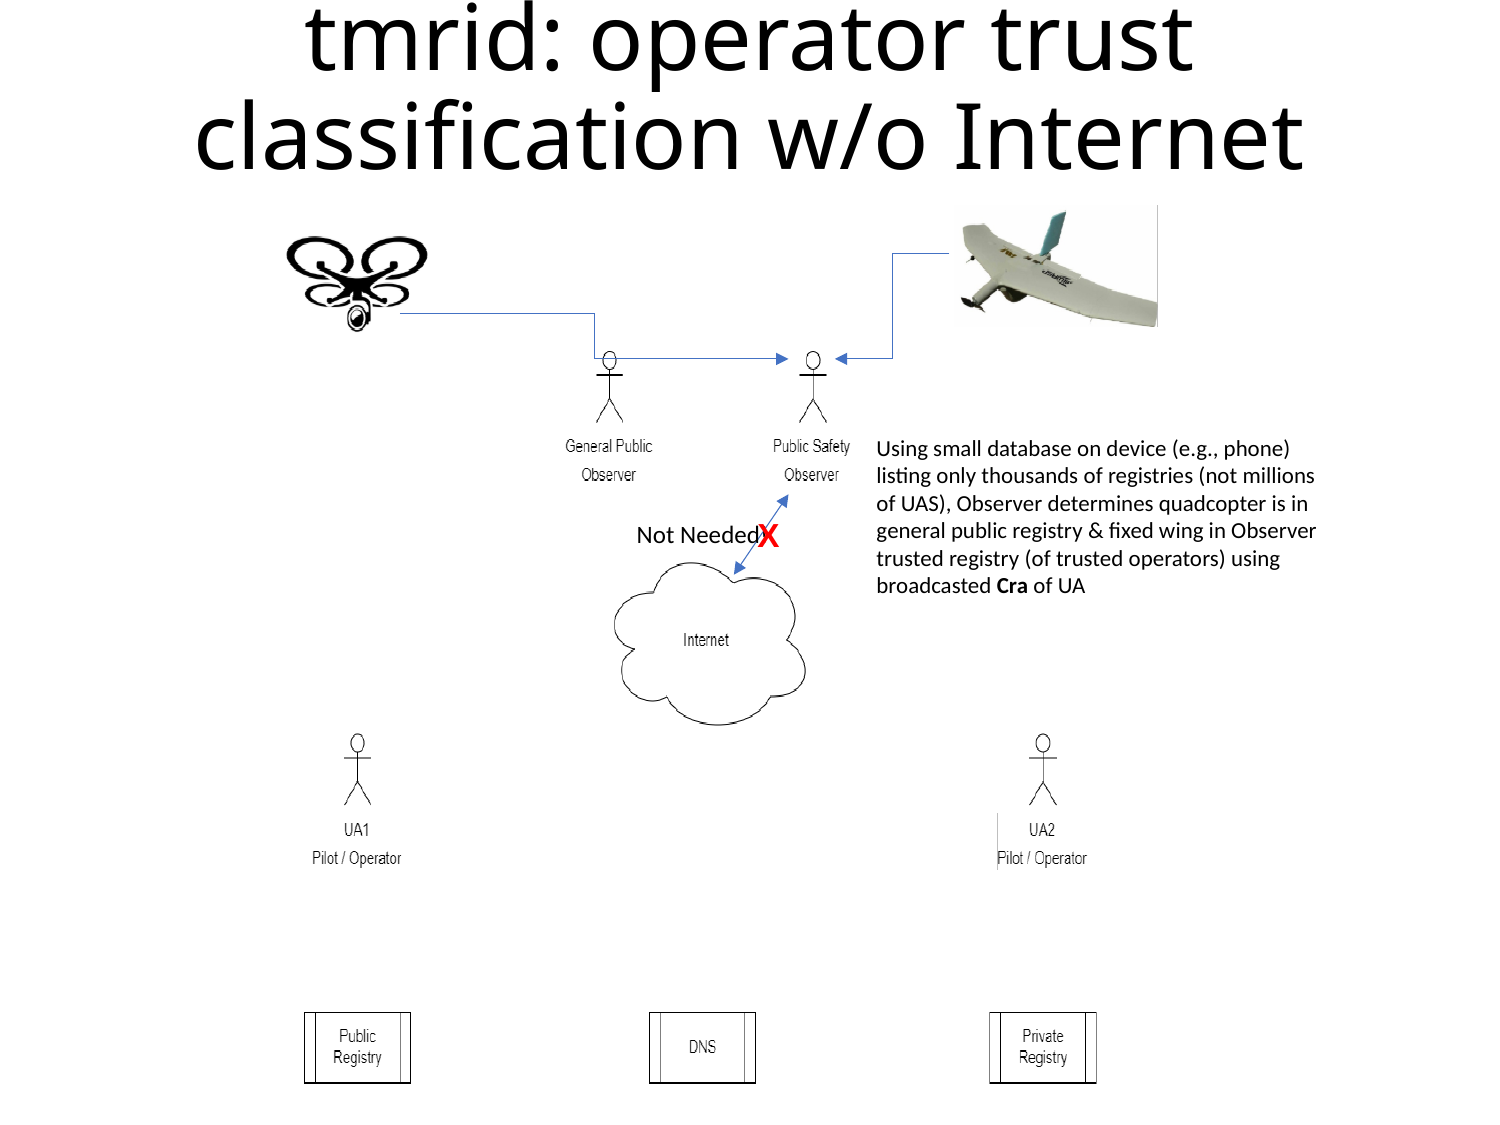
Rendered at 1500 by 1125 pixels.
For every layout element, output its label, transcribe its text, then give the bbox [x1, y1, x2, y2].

text_box tmrid: operator trust classification w/o Internet [70, 0, 1429, 182]
text_box Using small database on device (e.g., phone) listing only thousands of registries (not millions of UAS), Observer determines quadcopter is in general public registry & fixed wing in Observer trusted registry (of trusted operators) using broadcasted Cra of UA [1158, 426, 1348, 606]
picture [286, 205, 1158, 1084]
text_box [399, 313, 789, 359]
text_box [834, 253, 950, 359]
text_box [733, 494, 789, 575]
